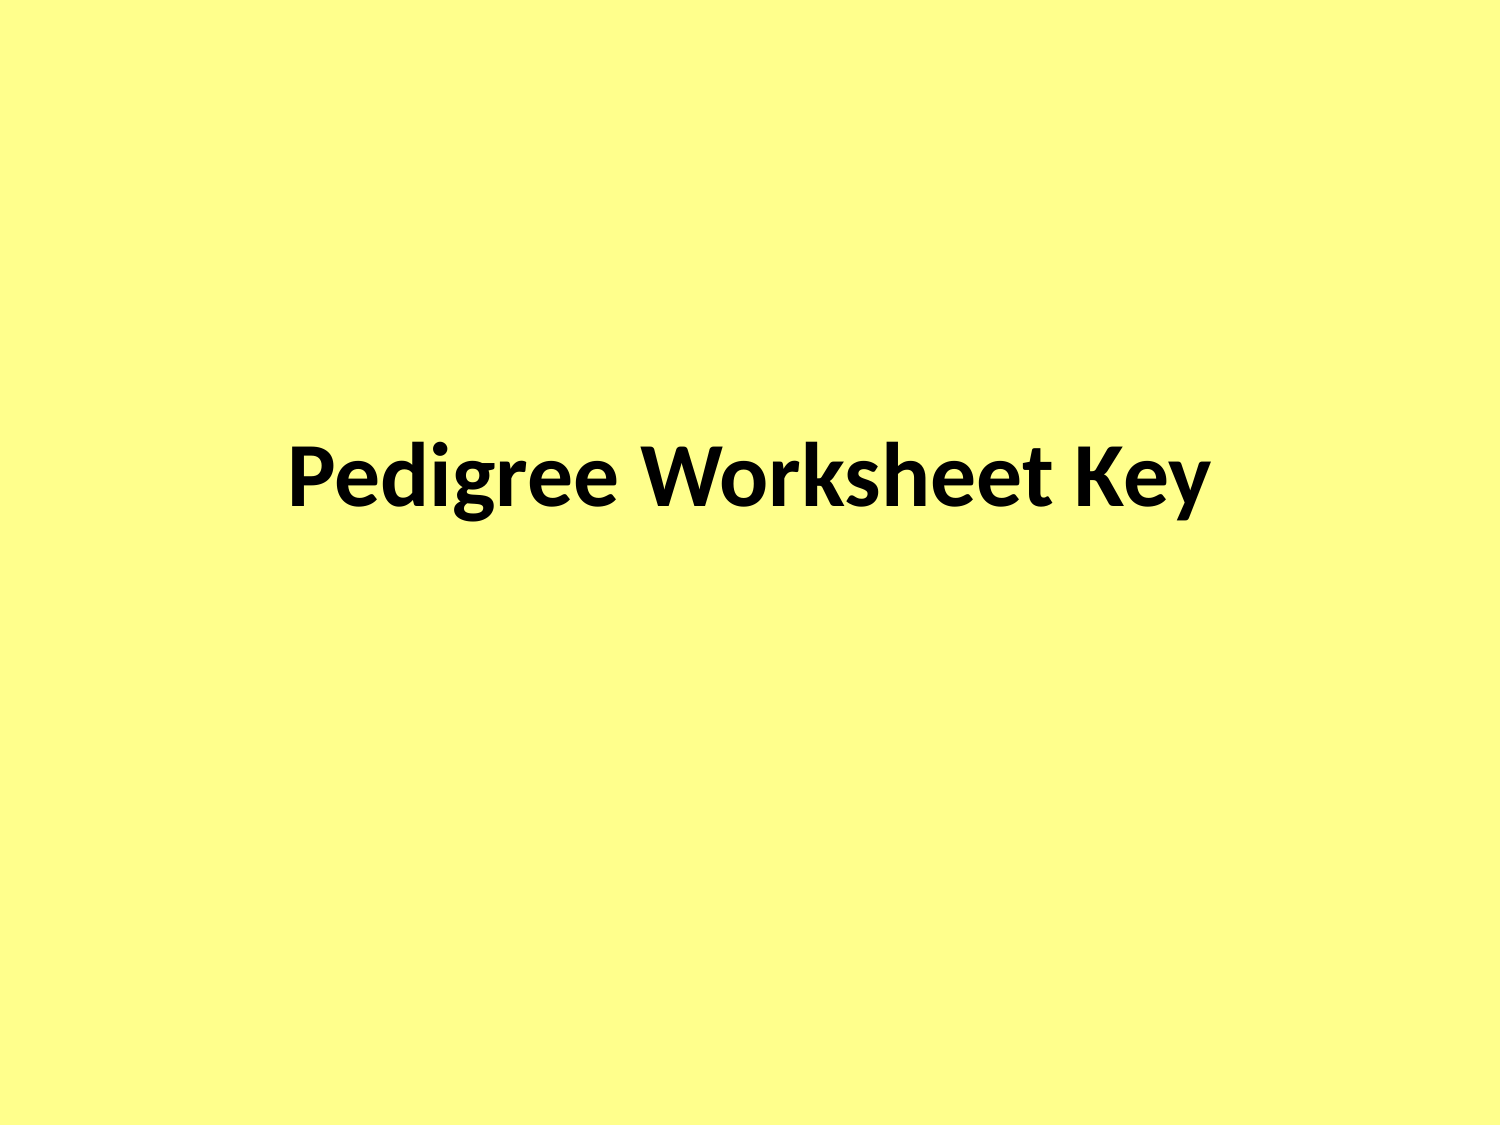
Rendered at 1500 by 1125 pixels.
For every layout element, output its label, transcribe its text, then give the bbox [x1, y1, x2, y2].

title Pedigree Worksheet Key [112, 349, 1388, 591]
